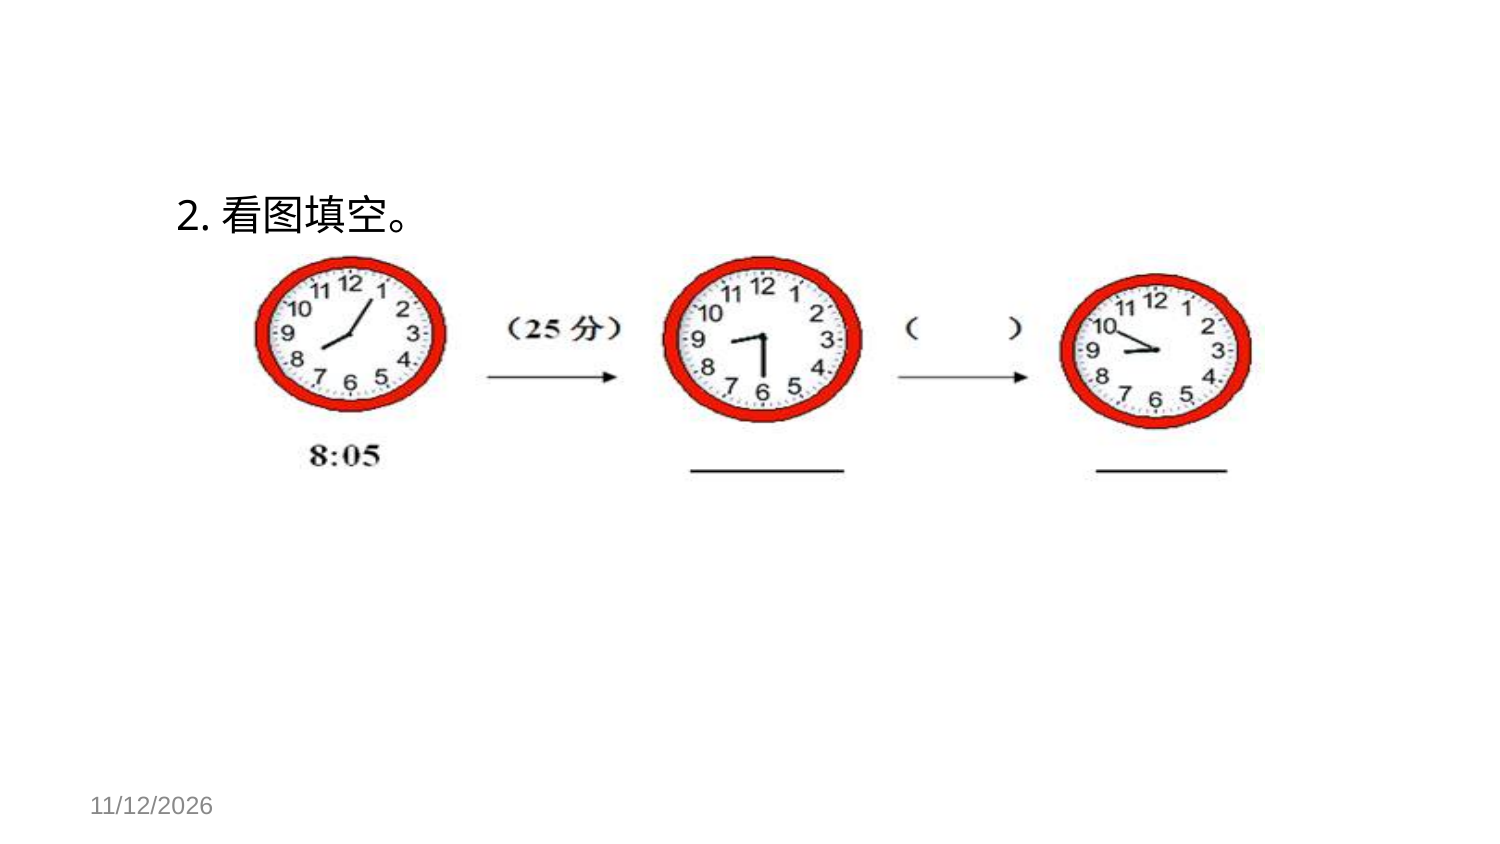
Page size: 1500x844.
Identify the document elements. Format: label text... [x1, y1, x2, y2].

text_box 2.看图填空。 [161, 156, 1339, 321]
text_box [75, 782, 425, 827]
picture [239, 254, 1266, 486]
